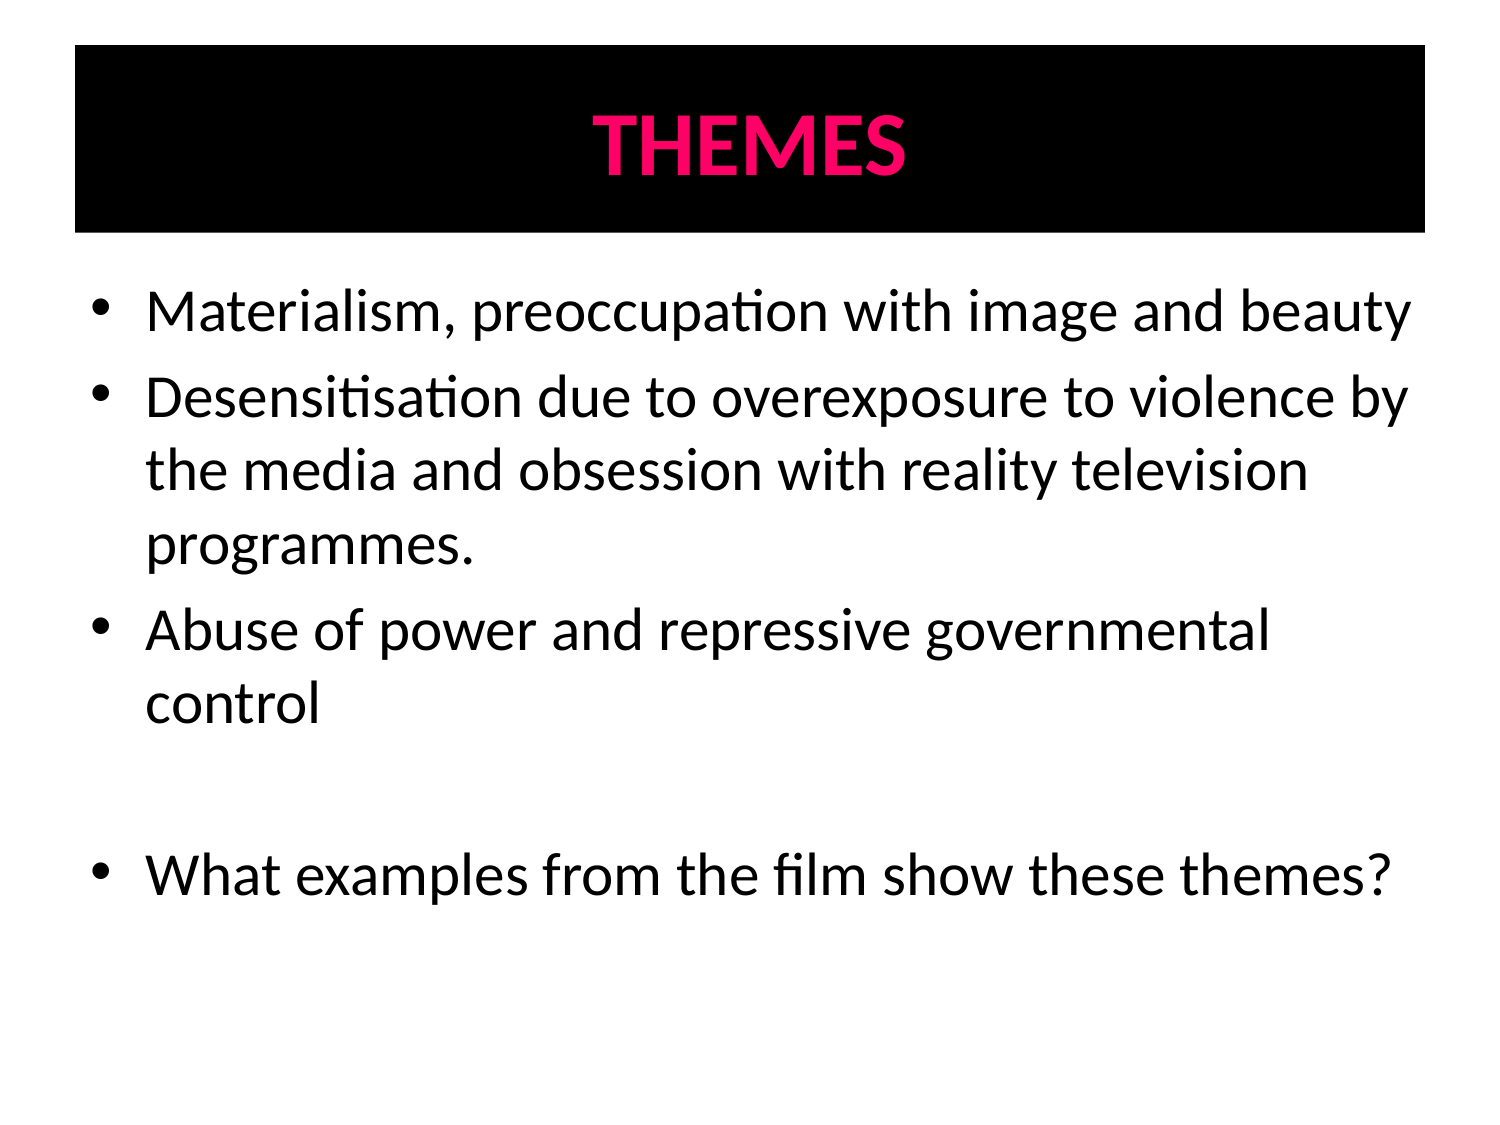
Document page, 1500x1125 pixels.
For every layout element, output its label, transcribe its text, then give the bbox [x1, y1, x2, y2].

list Materialism, preoccupation with image and beauty Desensitisation due to overexposure to violence by the media and obsession with reality television programmes. Abuse of power and repressive governmental control What examples from the film show these themes? [75, 262, 1471, 1005]
title THEMES [75, 45, 1425, 233]
